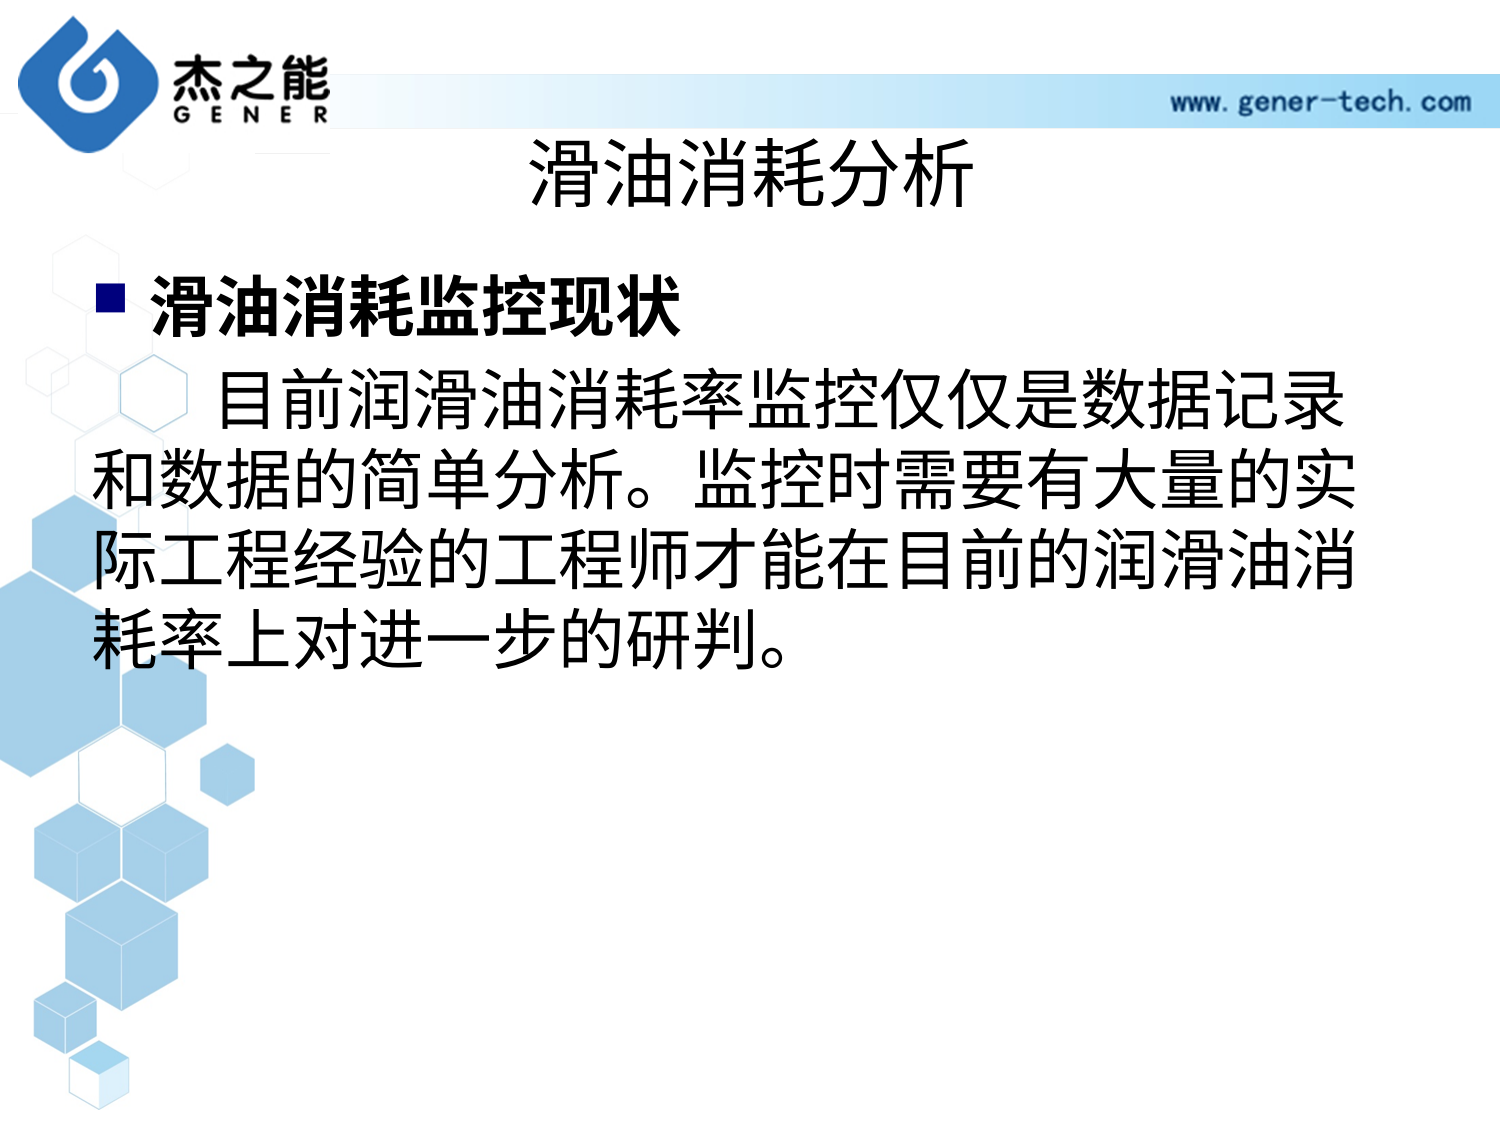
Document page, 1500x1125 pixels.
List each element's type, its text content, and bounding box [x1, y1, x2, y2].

picture [0, 15, 1500, 1110]
title 滑油消耗分析 [76, 110, 1427, 232]
list 滑油消耗监控现状 目前润滑油消耗率监控仅仅是数据记录和数据的简单分析。监控时需要有大量的实际工程经验的工程师才能在目前的润滑油消耗率上对进一步的研判。 [76, 257, 1427, 1000]
